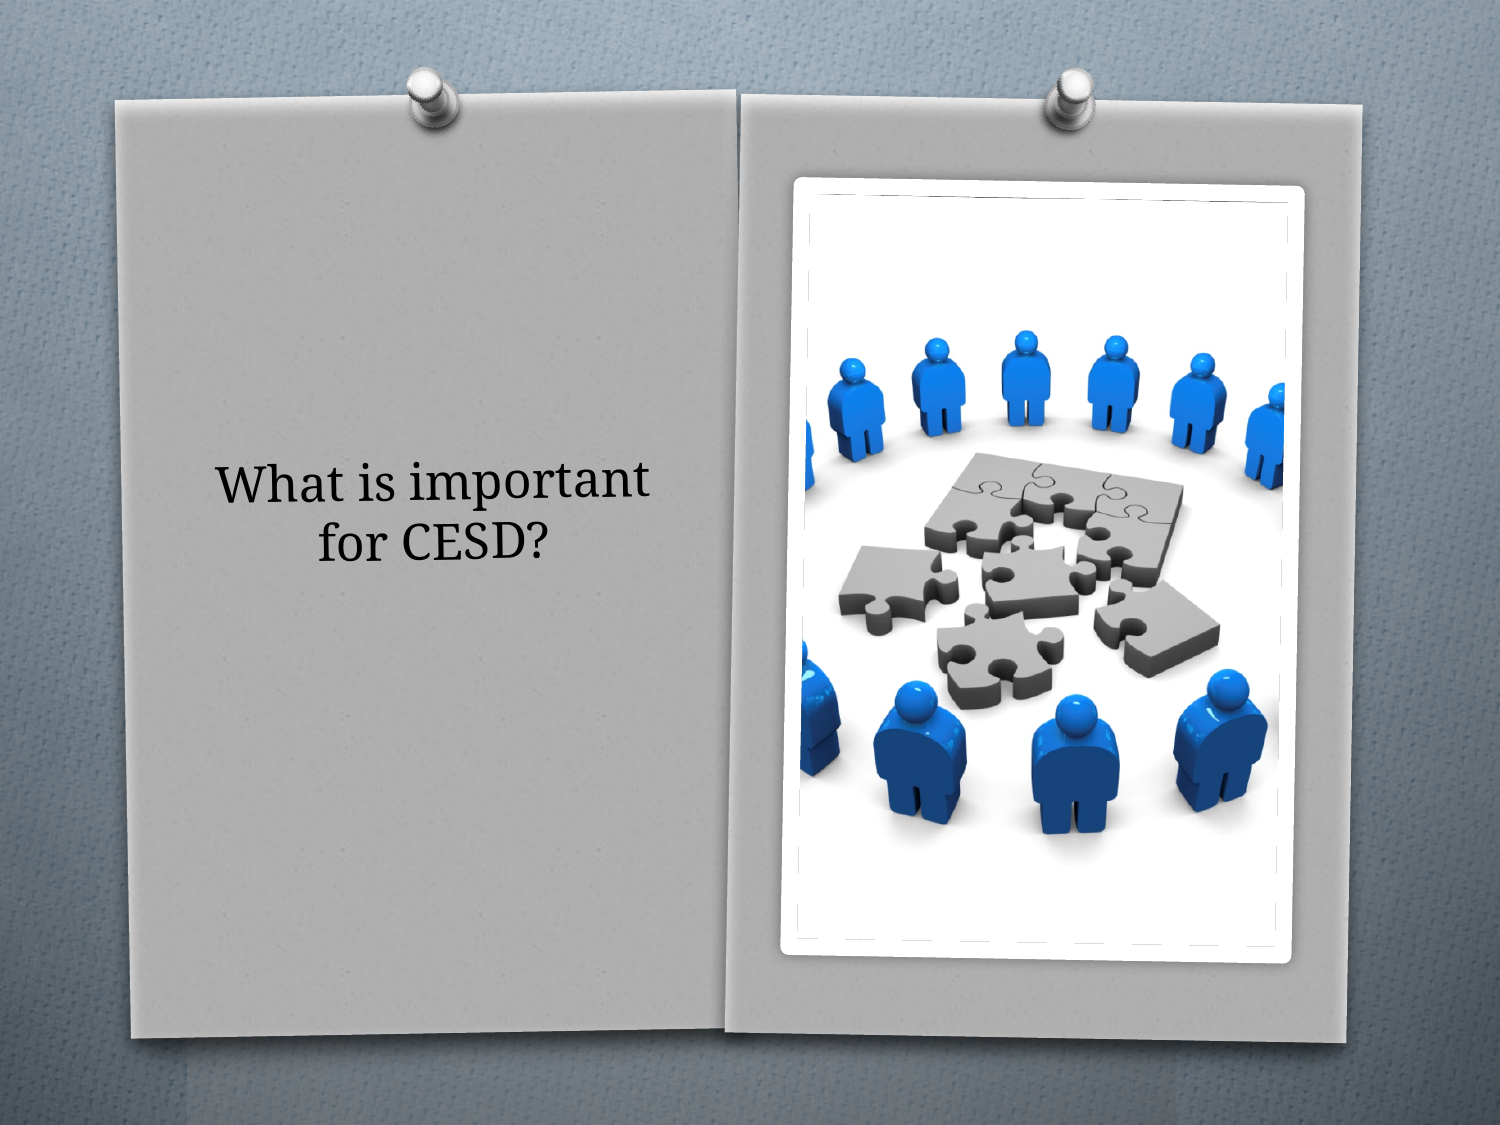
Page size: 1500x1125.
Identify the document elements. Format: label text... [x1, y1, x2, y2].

picture [1016, 41, 1138, 162]
picture [375, 33, 497, 157]
title What is important for CESD? [179, 327, 687, 582]
picture [798, 195, 1287, 946]
